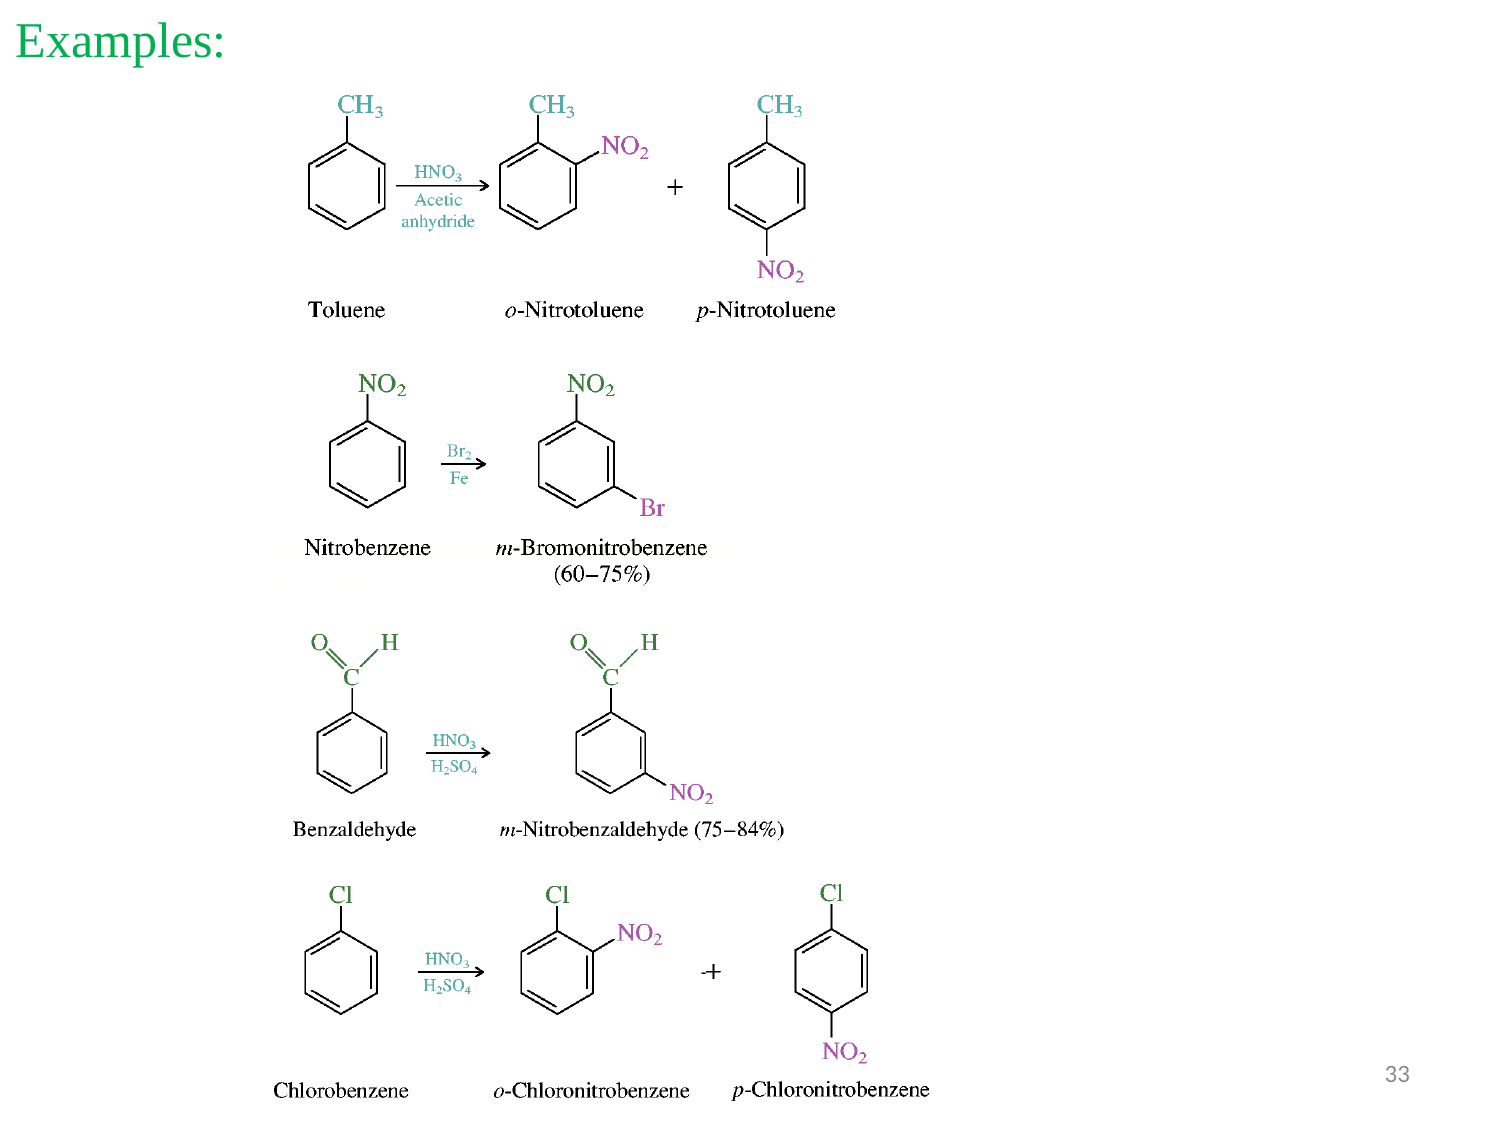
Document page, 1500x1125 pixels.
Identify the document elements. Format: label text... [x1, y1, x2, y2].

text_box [283, 66, 876, 325]
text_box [266, 849, 938, 1105]
picture [257, 350, 801, 871]
text_box Examples: [0, 0, 243, 75]
slide_number 33 [1074, 1042, 1425, 1103]
